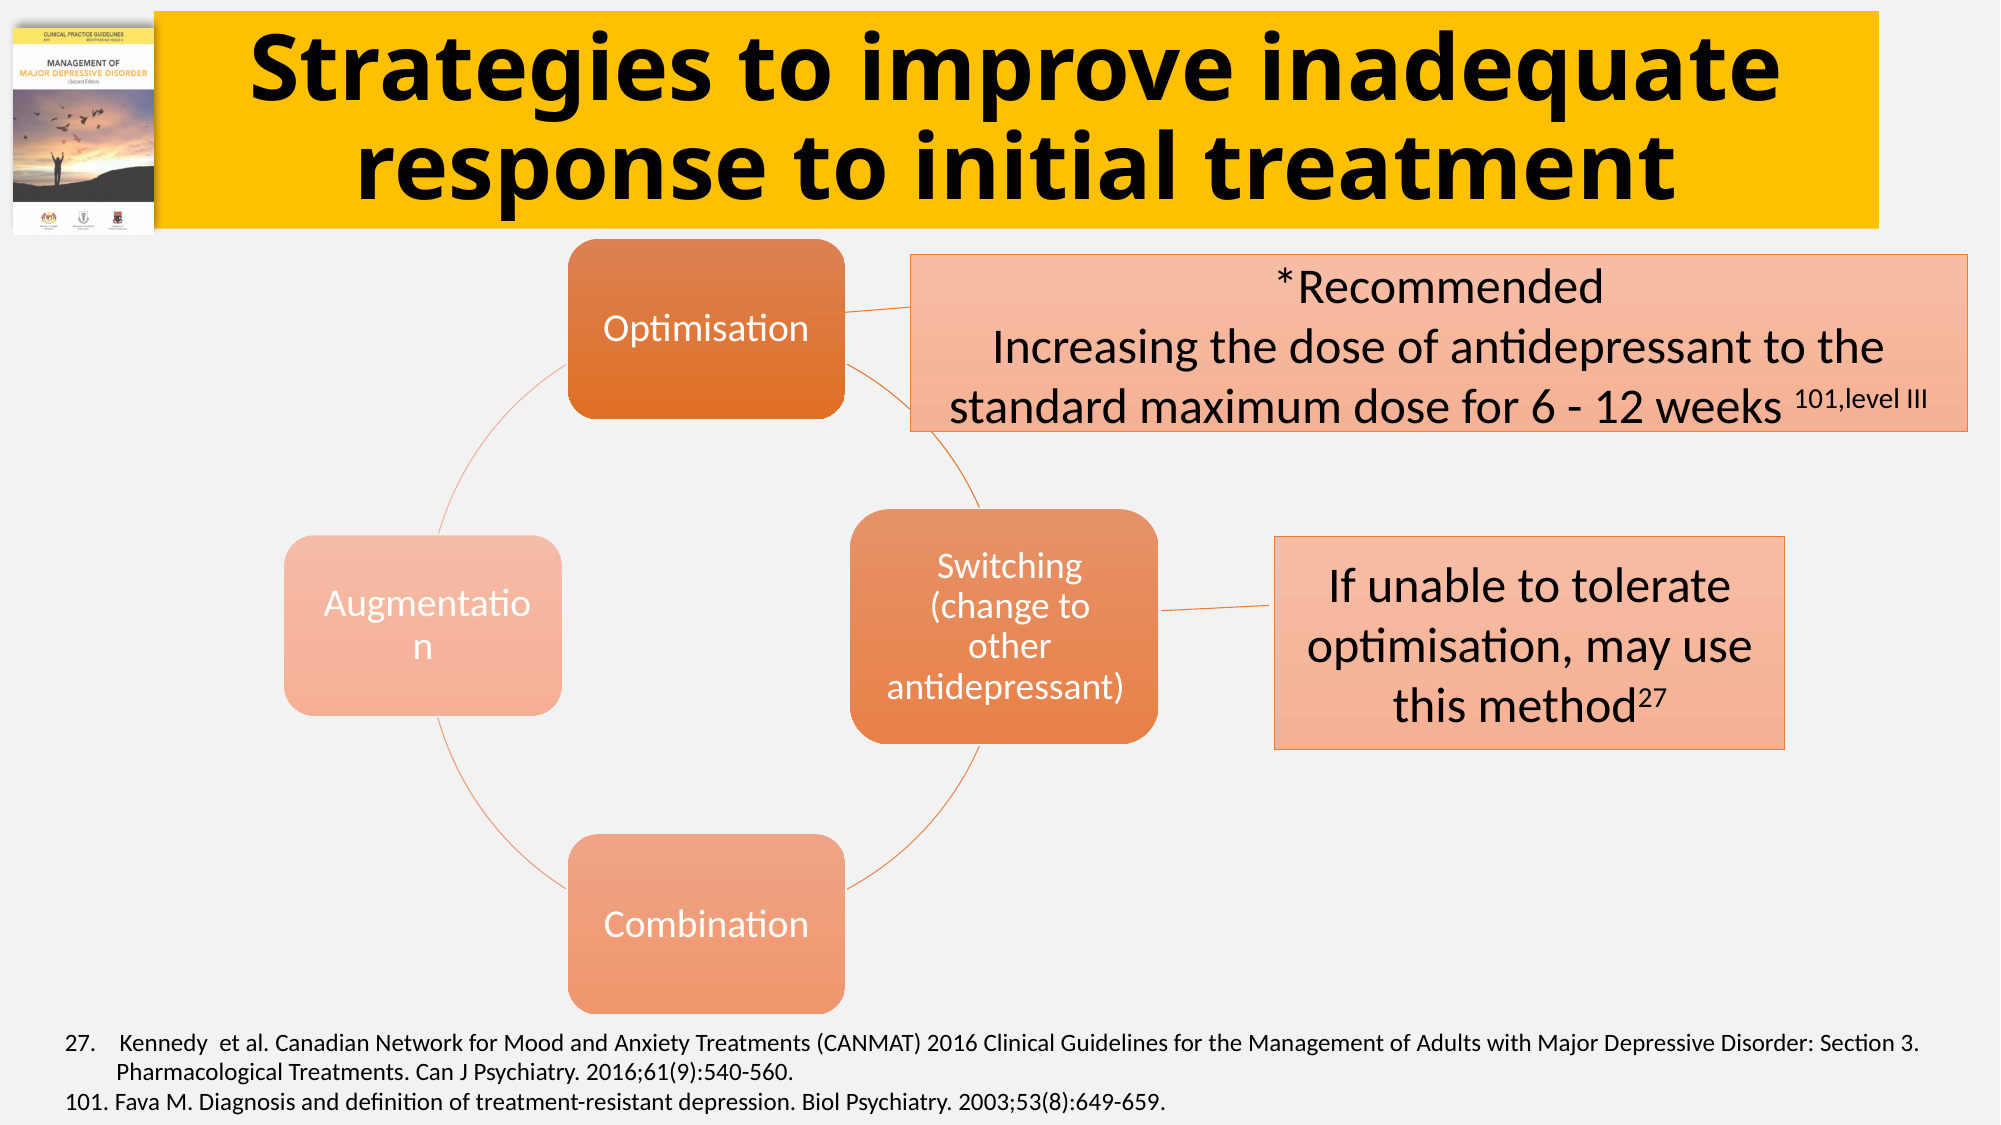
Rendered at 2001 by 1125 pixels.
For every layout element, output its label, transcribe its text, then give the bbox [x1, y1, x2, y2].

picture [13, 28, 154, 235]
text_box If unable to tolerate optimisation, may use this method27 [1275, 536, 1785, 750]
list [153, 238, 1275, 1015]
text_box Kennedy et al. Canadian Network for Mood and Anxiety Treatments (CANMAT) 2016 Clinical Guidelines for the Management of Adults with Major Depressive Disorder: Section 3. Pharmacological Treatments. Can J Psychiatry. 2016;61(9):540-560. 101. Fava M. Diagnosis and definition of treatment-resistant depression. Biol Psychiatry. 2003;53(8):649-659. [50, 1018, 2000, 1124]
title Strategies to improve inadequate response to initial treatment [153, 11, 1879, 229]
text_box *Recommended Increasing the dose of antidepressant to the standard maximum dose for 6 - 12 weeks 101,level III [1275, 254, 1968, 432]
